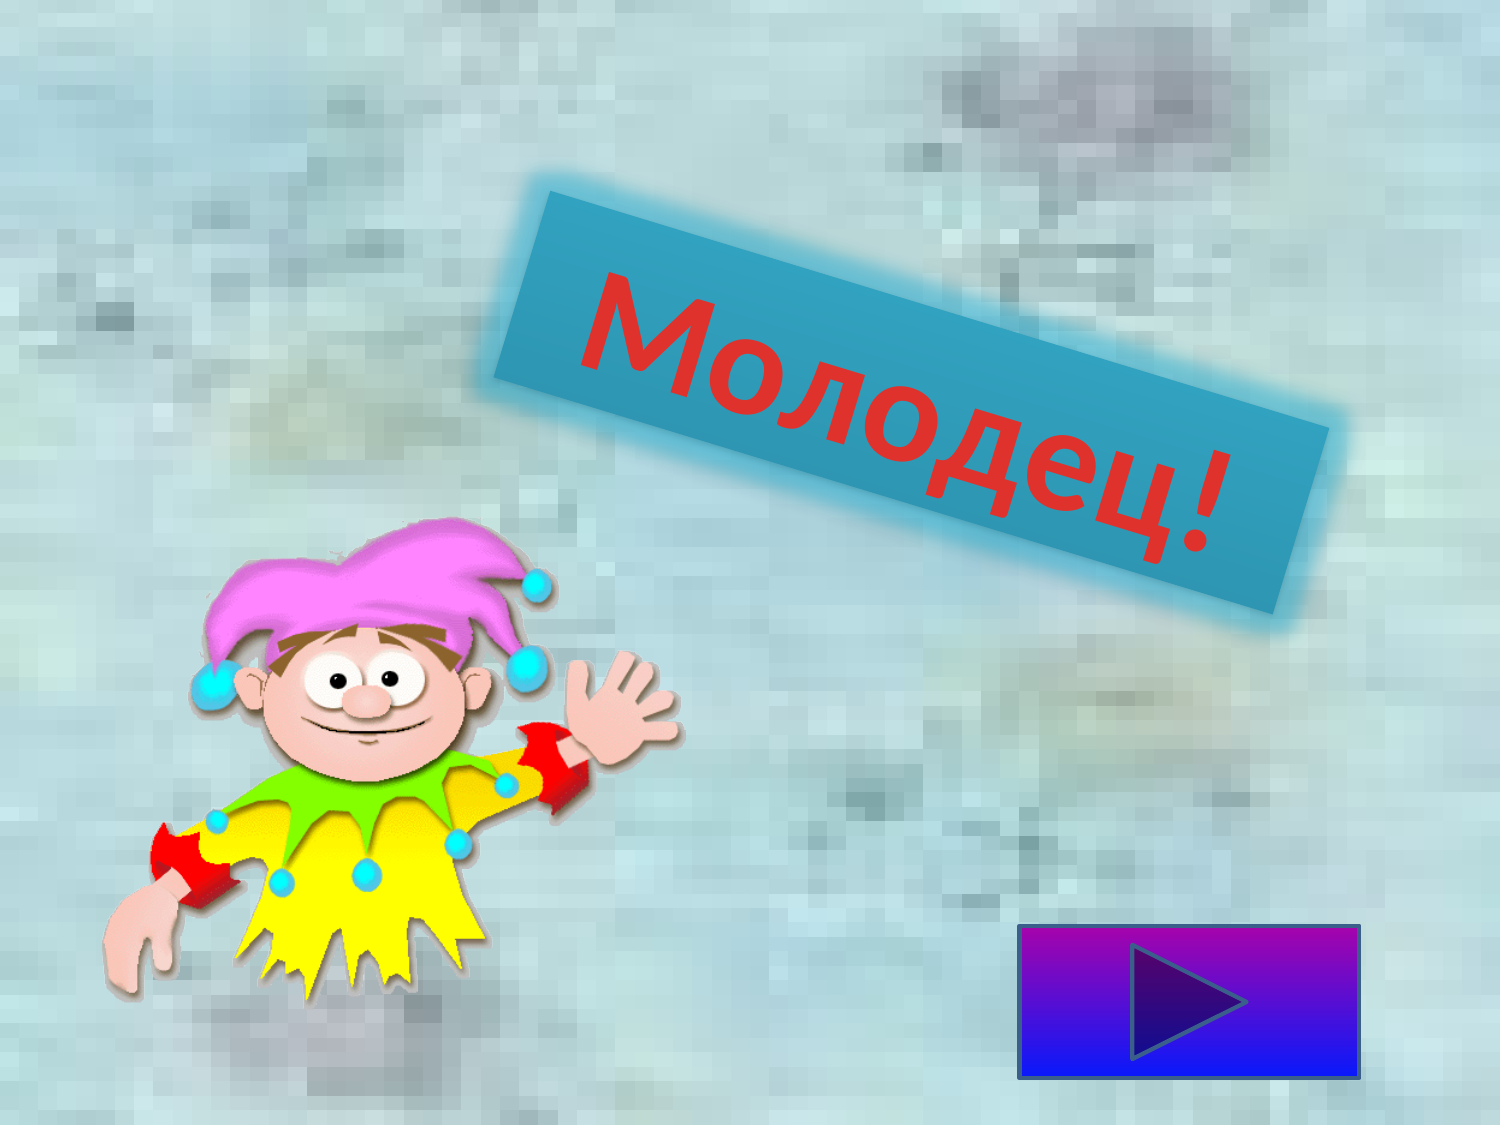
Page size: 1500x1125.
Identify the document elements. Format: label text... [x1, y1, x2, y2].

picture [0, 0, 1500, 1125]
text_box [1017, 924, 1361, 1080]
text_box Молодец! [493, 190, 1330, 615]
